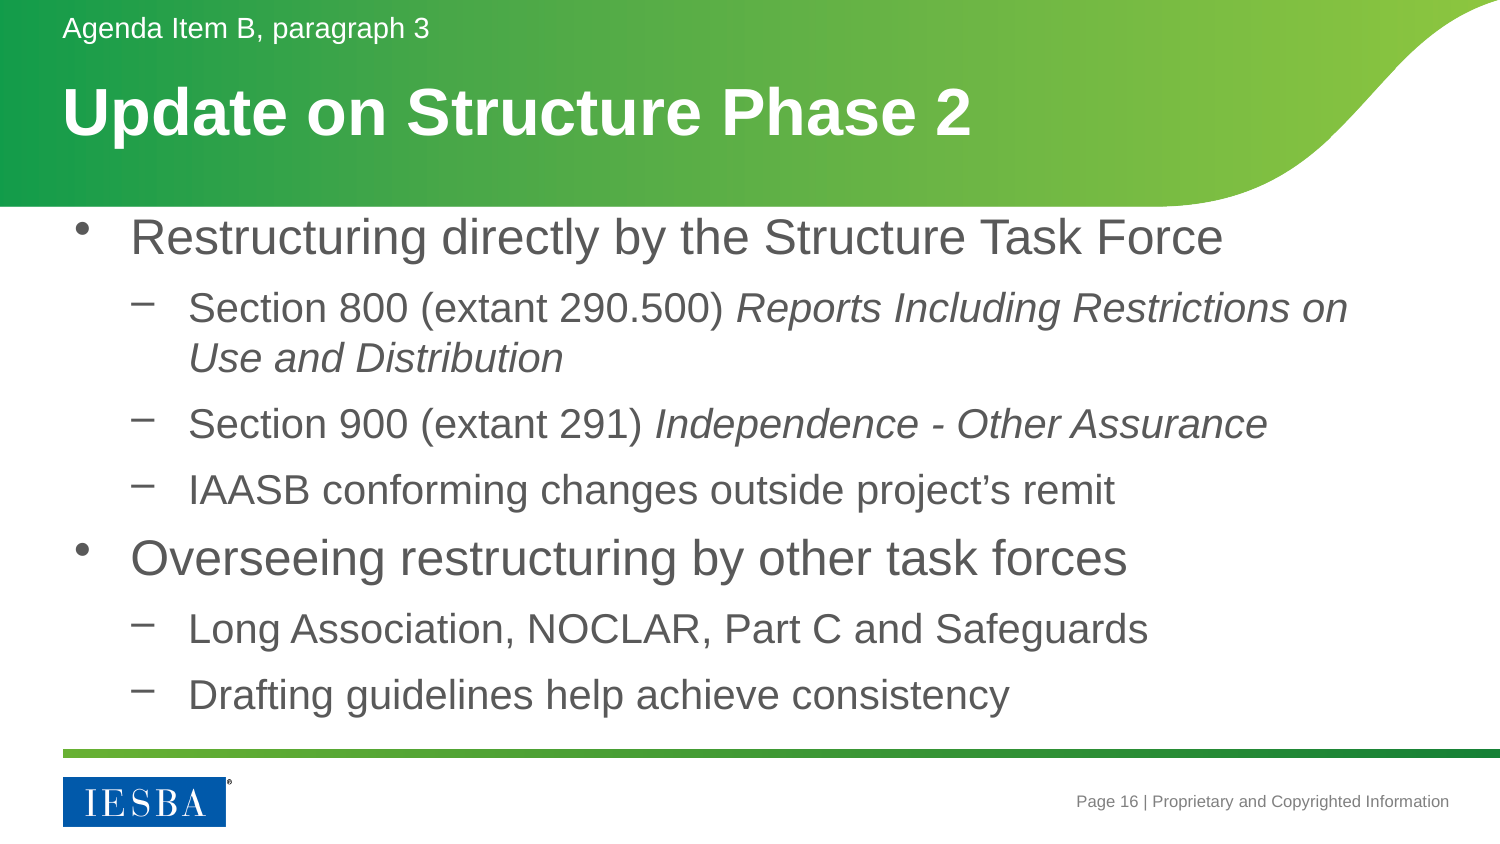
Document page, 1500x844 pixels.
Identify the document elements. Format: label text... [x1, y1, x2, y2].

picture [63, 777, 232, 827]
picture [0, 0, 1500, 207]
list Restructuring directly by the Structure Task Force Section 800 (extant 290.500) Reports Including Restrictions on Use and Distribution Section 900 (extant 291) Independence - Other Assurance IAASB conforming changes outside project’s remit Overseeing restructuring by other task forces Long Association, NOCLAR, Part C and Safeguards Drafting guidelines help achieve consistency [59, 196, 1447, 747]
subtitle Agenda Item B, paragraph 3 [62, 9, 550, 35]
title Update on Structure Phase 2 [62, 75, 1300, 142]
